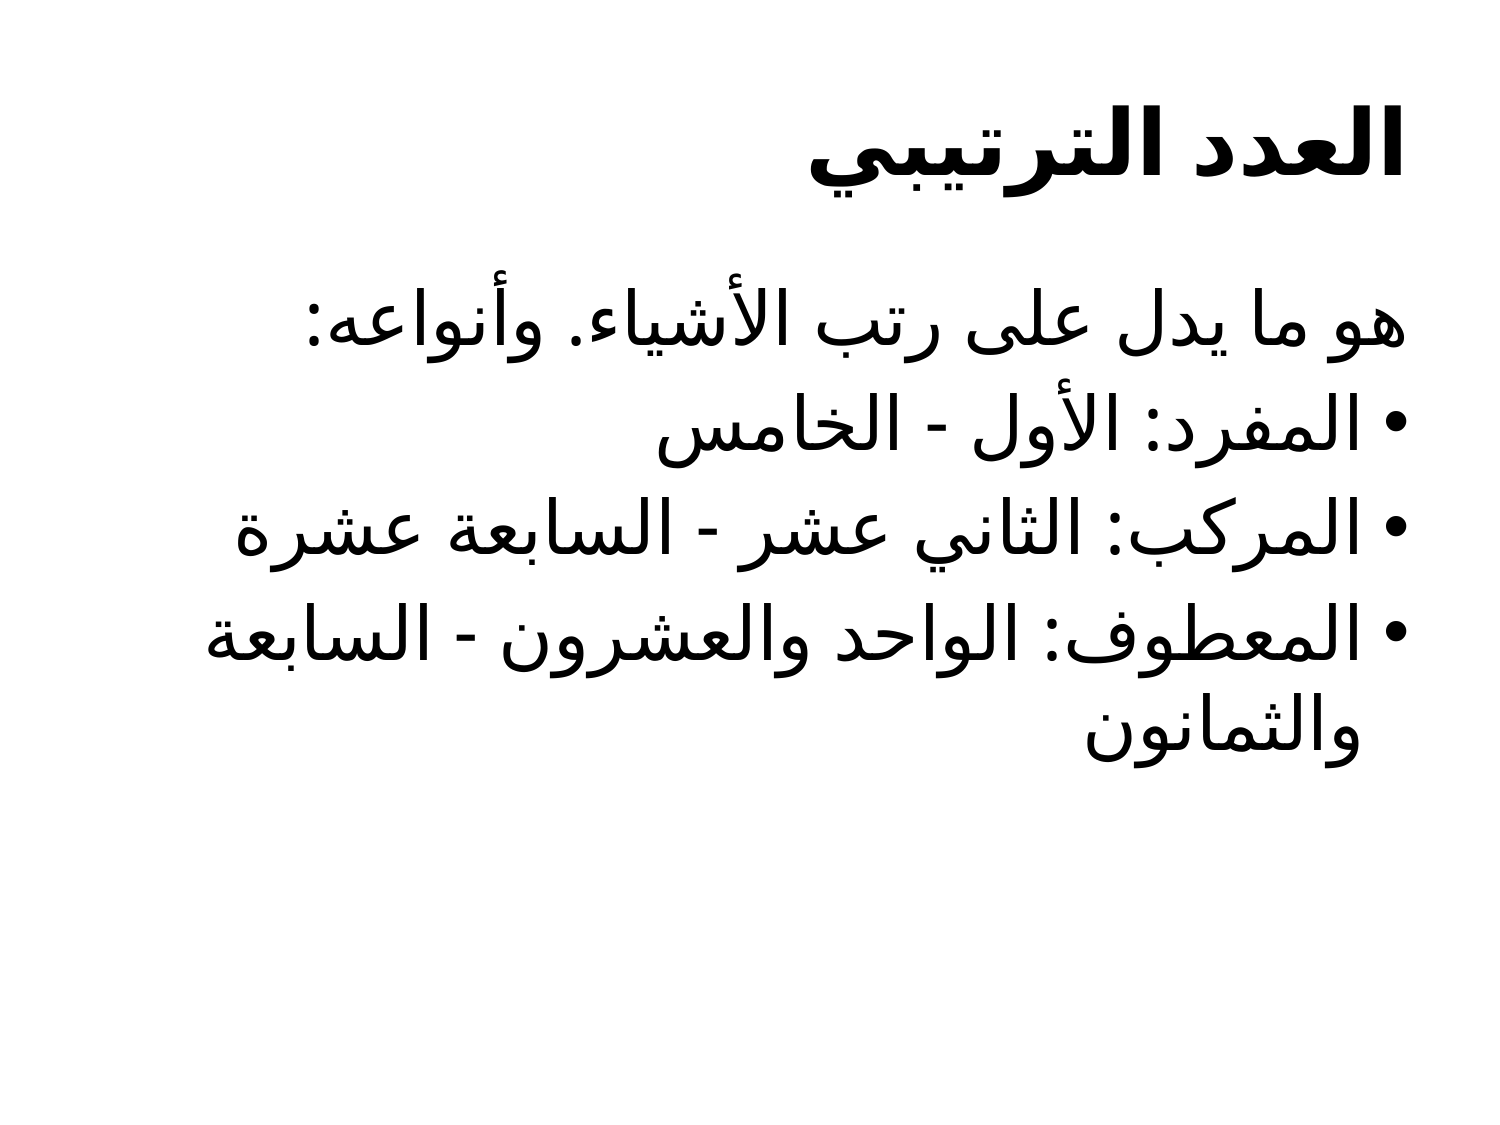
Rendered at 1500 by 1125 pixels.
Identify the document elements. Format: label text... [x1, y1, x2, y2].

title العدد الترتيبي [75, 45, 1425, 233]
list هو ما يدل على رتب الأشياء. وأنواعه: المفرد: الأول - الخامس المركب: الثاني عشر - السابعة عشرة المعطوف: الواحد والعشرون - السابعة والثمانون [75, 262, 1425, 1005]
